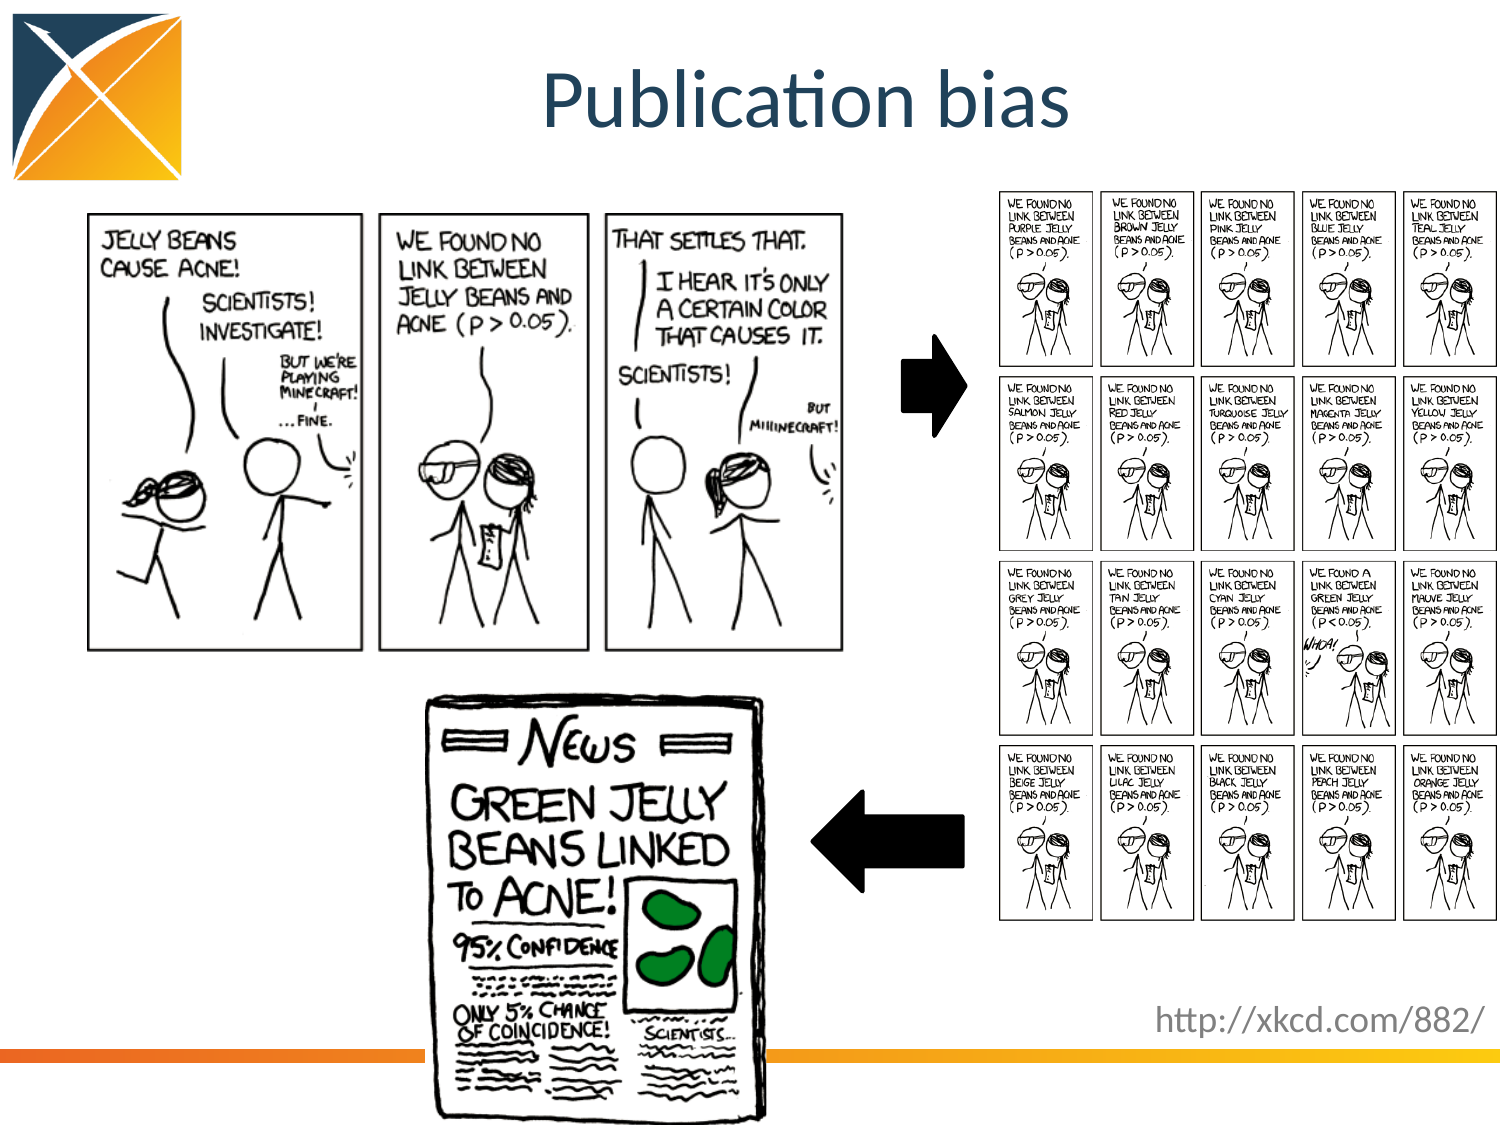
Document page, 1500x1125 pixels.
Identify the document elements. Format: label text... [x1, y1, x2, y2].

text_box [810, 789, 965, 894]
picture [424, 687, 767, 1125]
picture [87, 213, 863, 659]
picture [0, 0, 206, 200]
picture [999, 187, 1500, 926]
text_box http://xkcd.com/882/ [1012, 987, 1500, 1048]
title Publication bias [187, 24, 1425, 163]
text_box [900, 333, 968, 438]
